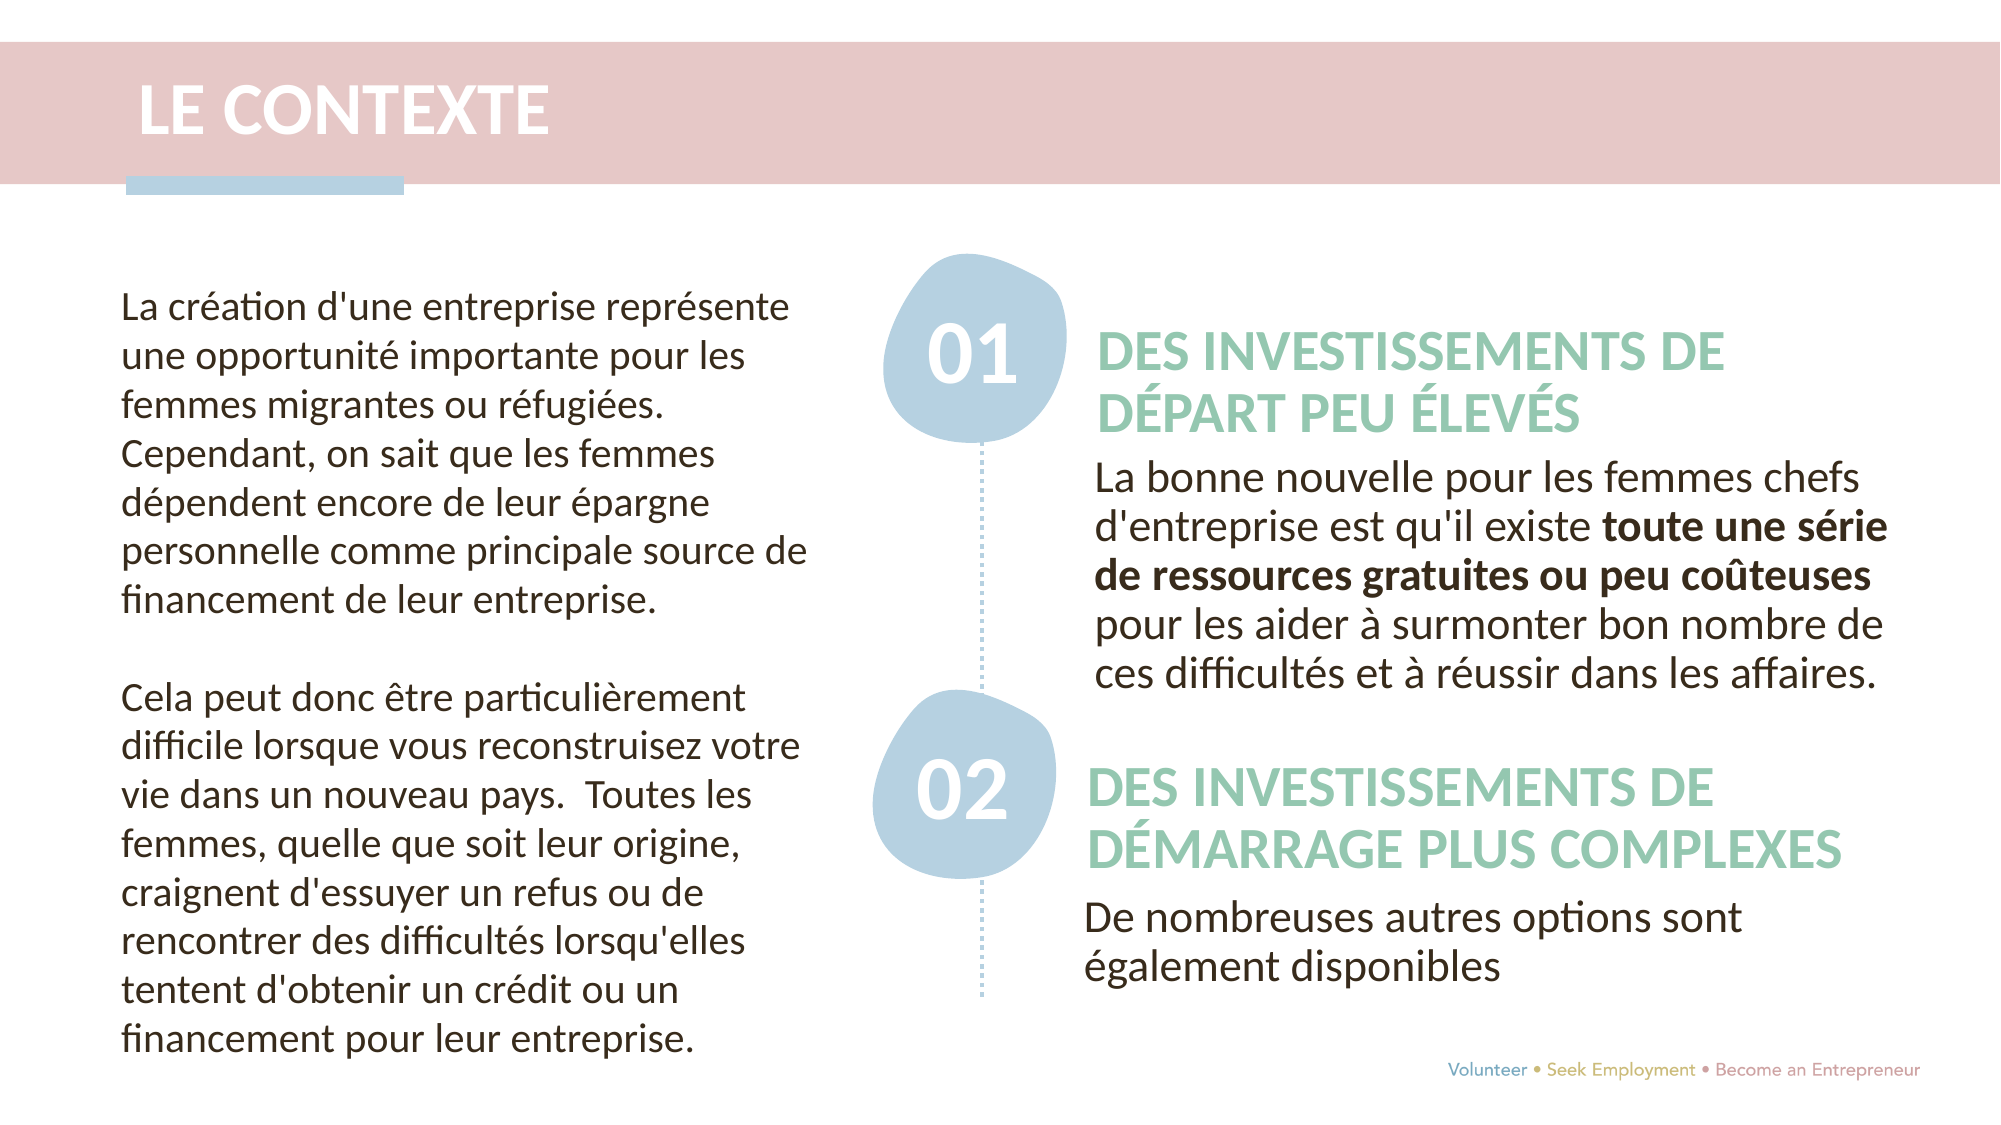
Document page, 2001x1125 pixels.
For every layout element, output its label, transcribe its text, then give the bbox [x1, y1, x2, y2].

picture [1418, 1046, 1971, 1103]
text_box La bonne nouvelle pour les femmes chefs d'entreprise est qu'il existe toute une série de ressources gratuites ou peu coûteuses pour les aider à surmonter bon nombre de ces difficultés et à réussir dans les affaires. [1079, 445, 1925, 742]
list LE CONTEXTE [123, 51, 1913, 170]
text_box La création d'une entreprise représente une opportunité importante pour les femmes migrantes ou réfugiées. Cependant, on sait que les femmes dépendent encore de leur épargne personnelle comme principale source de financement de leur entreprise. Cela peut donc être particulièrement difficile lorsque vous reconstruisez votre vie dans un nouveau pays. Toutes les femmes, quelle que soit leur origine, craignent d'essuyer un refus ou de rencontrer des difficultés lorsqu'elles tentent d'obtenir un crédit ou un financement pour leur entreprise. [106, 272, 832, 818]
text_box DES INVESTISSEMENTS DE DÉMARRAGE PLUS COMPLEXES [1072, 749, 1894, 885]
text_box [872, 689, 1057, 934]
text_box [883, 253, 1067, 498]
text_box DES INVESTISSEMENTS DE DÉPART PEU ÉLEVÉS [1082, 313, 1828, 445]
text_box De nombreuses autres options sont également disponibles [1069, 885, 1895, 1022]
